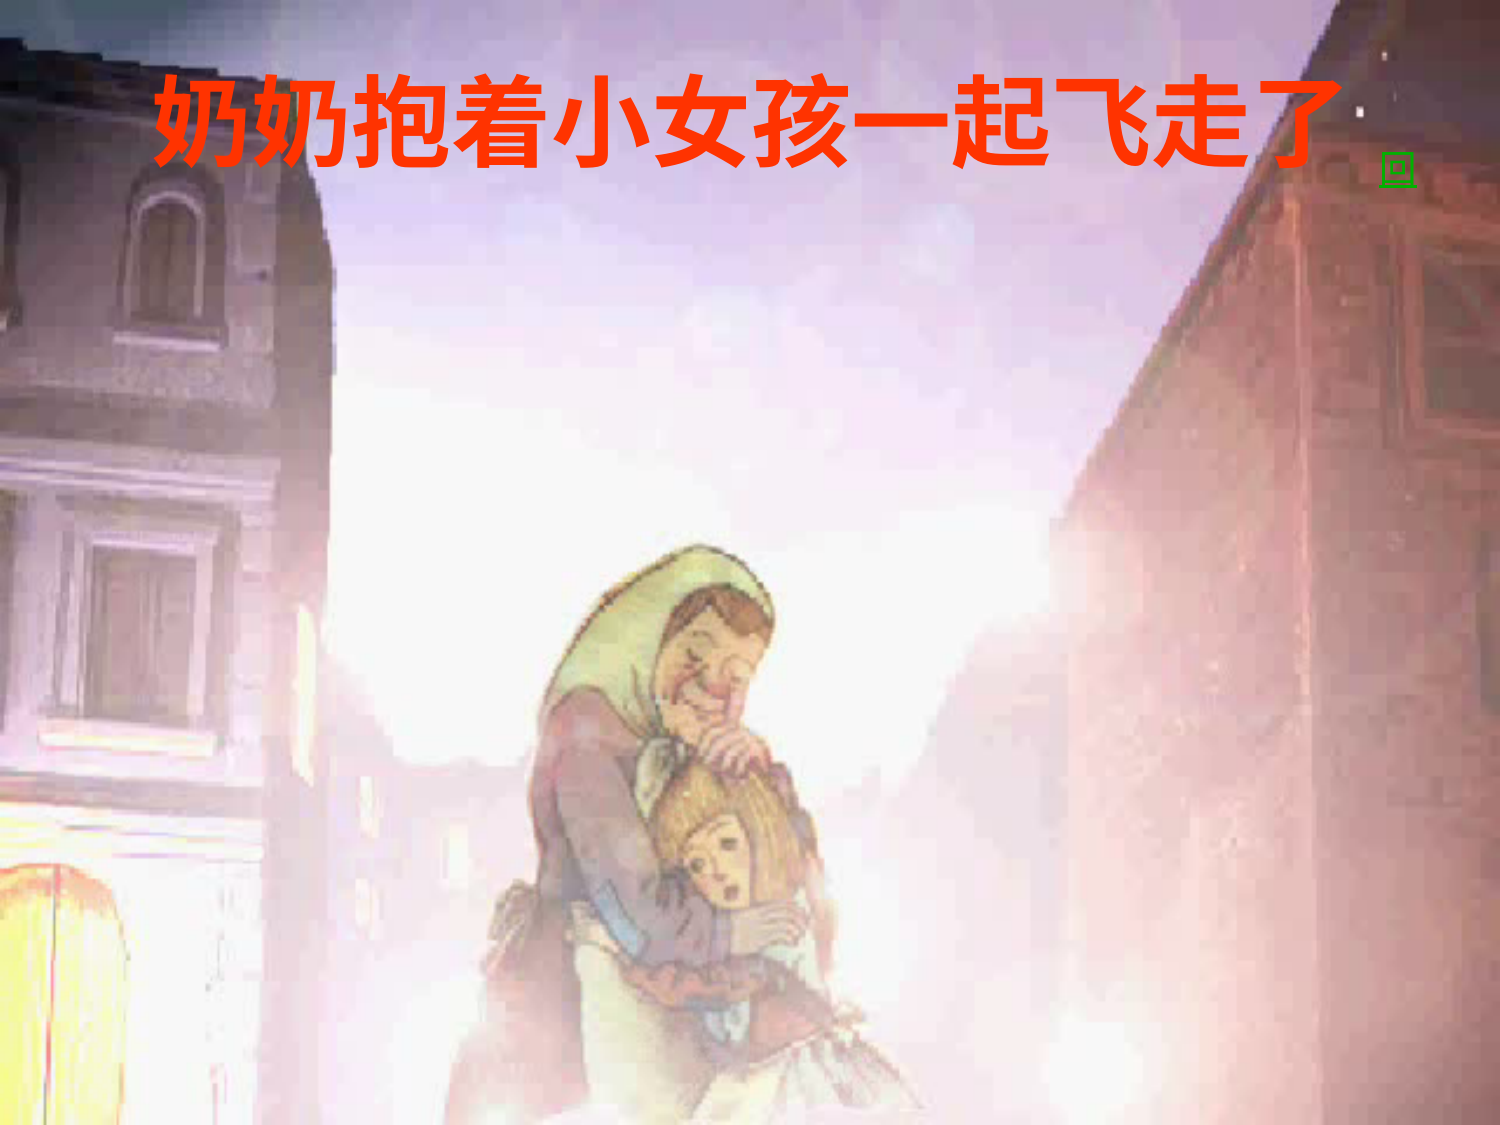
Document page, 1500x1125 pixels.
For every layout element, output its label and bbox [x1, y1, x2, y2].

text_box [0, 0, 1500, 1125]
